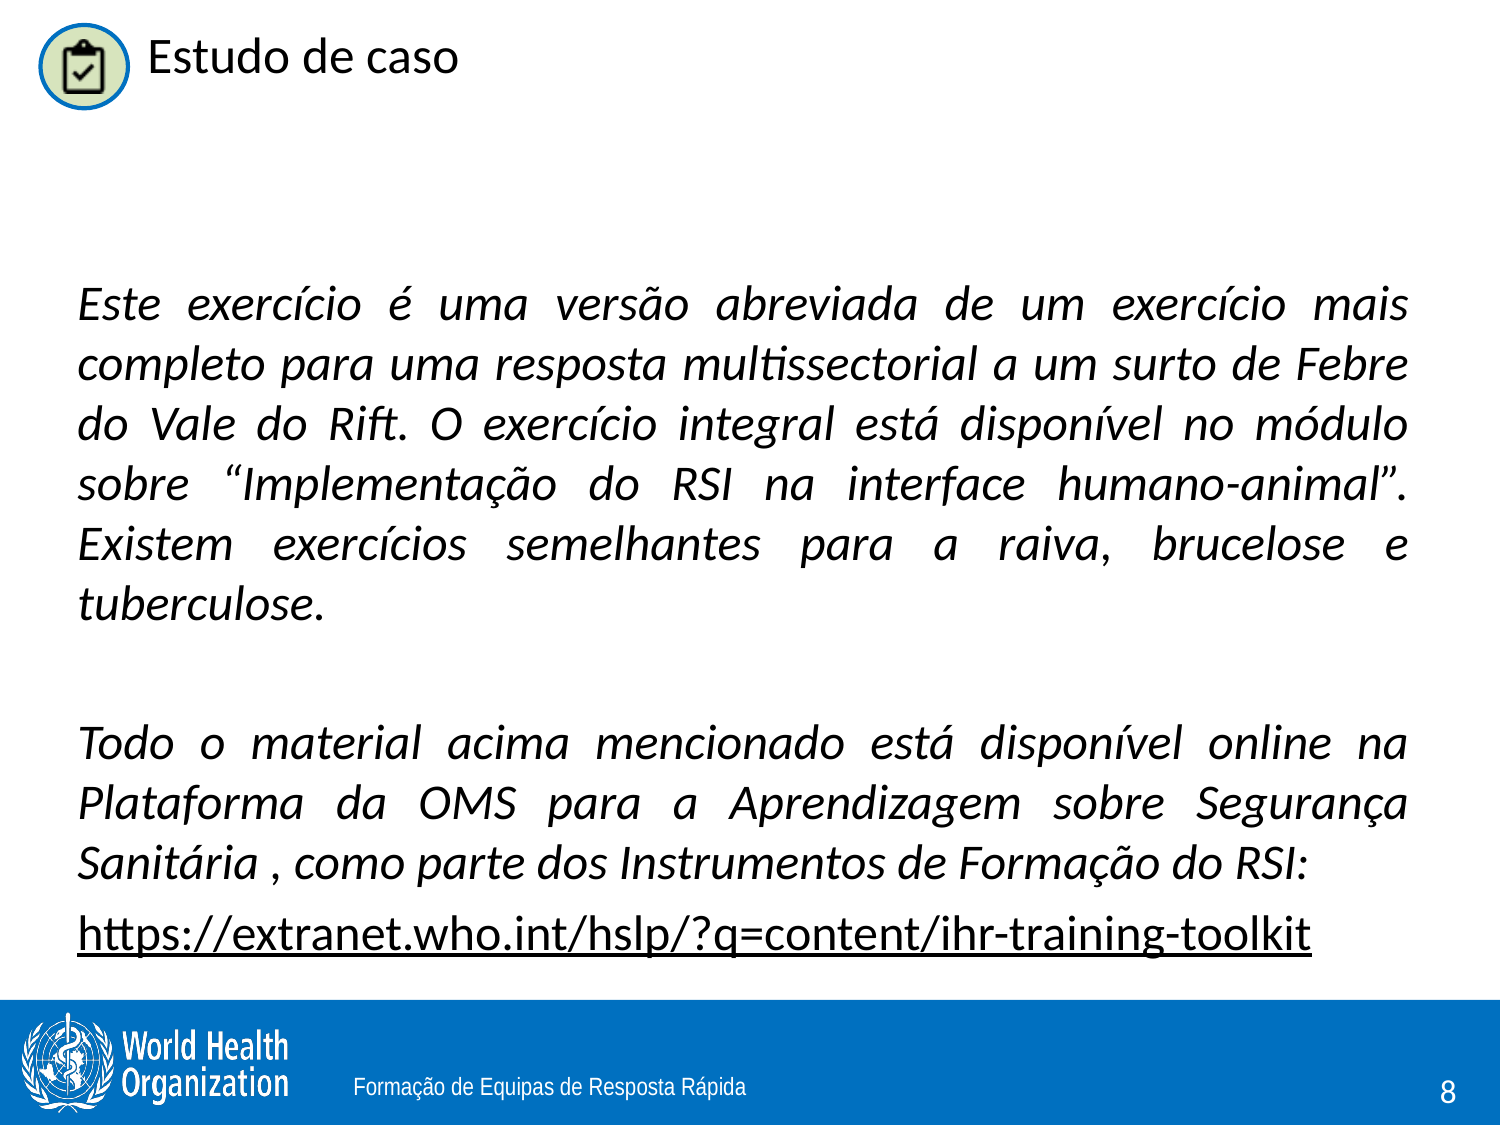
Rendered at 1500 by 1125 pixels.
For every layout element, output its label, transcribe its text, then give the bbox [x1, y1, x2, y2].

picture [57, 39, 112, 94]
text_box [46, 92, 122, 111]
title Estudo de caso [16, 14, 1367, 92]
list Este exercício é uma versão abreviada de um exercício mais completo para uma resposta multissectorial a um surto de Febre do Vale do Rift. O exercício integral está disponível no módulo sobre “Implementação do RSI na interface humano-animal”. Existem exercícios semelhantes para a raiva, brucelose e tuberculose. Todo o material acima mencionado está disponível online na Plataforma da OMS para a Aprendizagem sobre Segurança Sanitária , como parte dos Instrumentos de Formação do RSI: https://extranet.who.int/hslp/?q=content/ihr-training-toolkit [62, 262, 1425, 943]
picture [21, 1012, 288, 1113]
